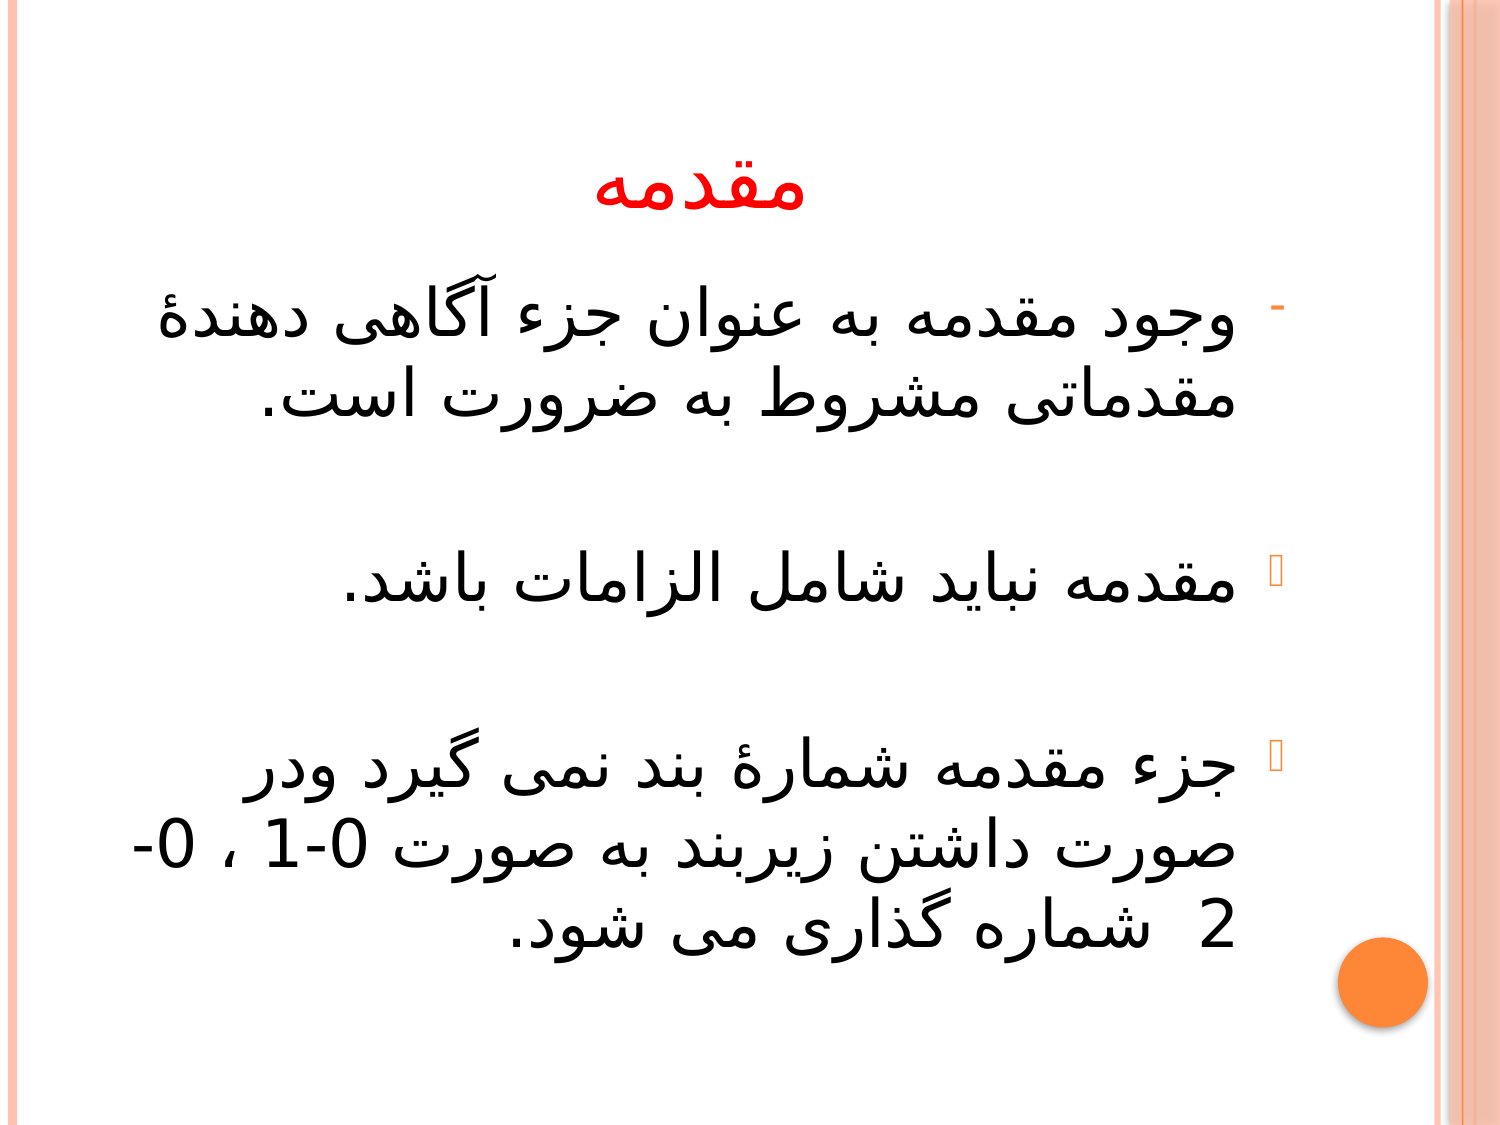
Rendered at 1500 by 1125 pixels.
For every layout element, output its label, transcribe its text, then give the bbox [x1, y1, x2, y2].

list وجود مقدمه به عنوان جزء آگاهی دهندۀ مقدماتی مشروط به ضرورت است. مقدمه نباید شامل الزامات باشد. جزء مقدمه شمارۀ بند نمی گیرد ودر صورت داشتن زیربند به صورت 0-1 ، 0-2 شماره گذاری می شود. [75, 262, 1300, 1062]
title مقدمه [75, 45, 1300, 233]
